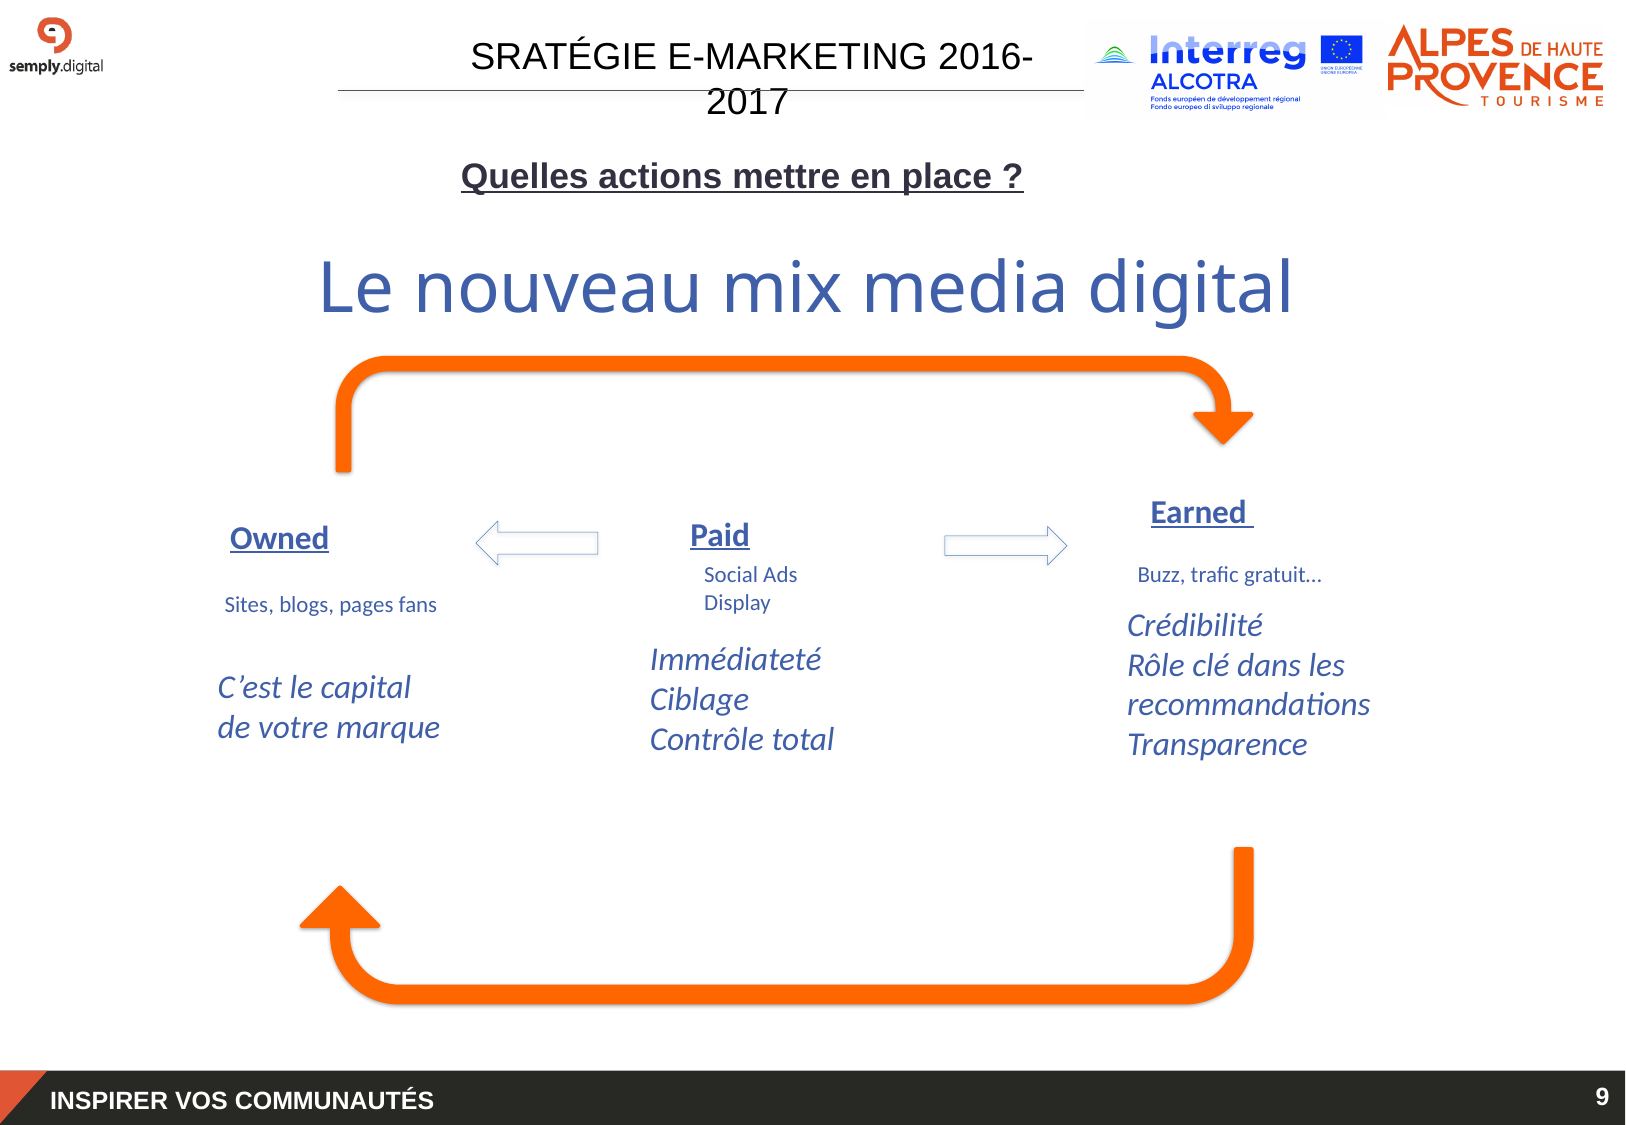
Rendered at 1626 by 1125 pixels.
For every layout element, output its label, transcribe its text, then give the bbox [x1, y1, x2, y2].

slide_number 9 [1588, 1074, 1617, 1116]
text_box Paid [682, 505, 1103, 600]
picture [1388, 24, 1603, 108]
text_box Social Ads Display [696, 600, 1022, 623]
text_box C’est le capital de votre marque [210, 657, 449, 753]
text_box Le nouveau mix media digital [266, 234, 1366, 335]
text_box Quelles actions mettre en place ? [453, 146, 1032, 204]
text_box Earned [1143, 482, 1563, 538]
text_box Sites, blogs, pages fans [211, 582, 537, 625]
picture [1083, 18, 1386, 121]
text_box Crédibilité Rôle clé dans les recommandations Transparence [1119, 595, 1507, 770]
picture [5, 10, 108, 81]
text_box Immédiateté Ciblage Contrôle total [642, 629, 851, 765]
text_box Owned [222, 508, 643, 604]
text_box Buzz, trafic gratuit… [1129, 552, 1455, 595]
text_box [301, 849, 1252, 1003]
text_box [337, 357, 1252, 471]
